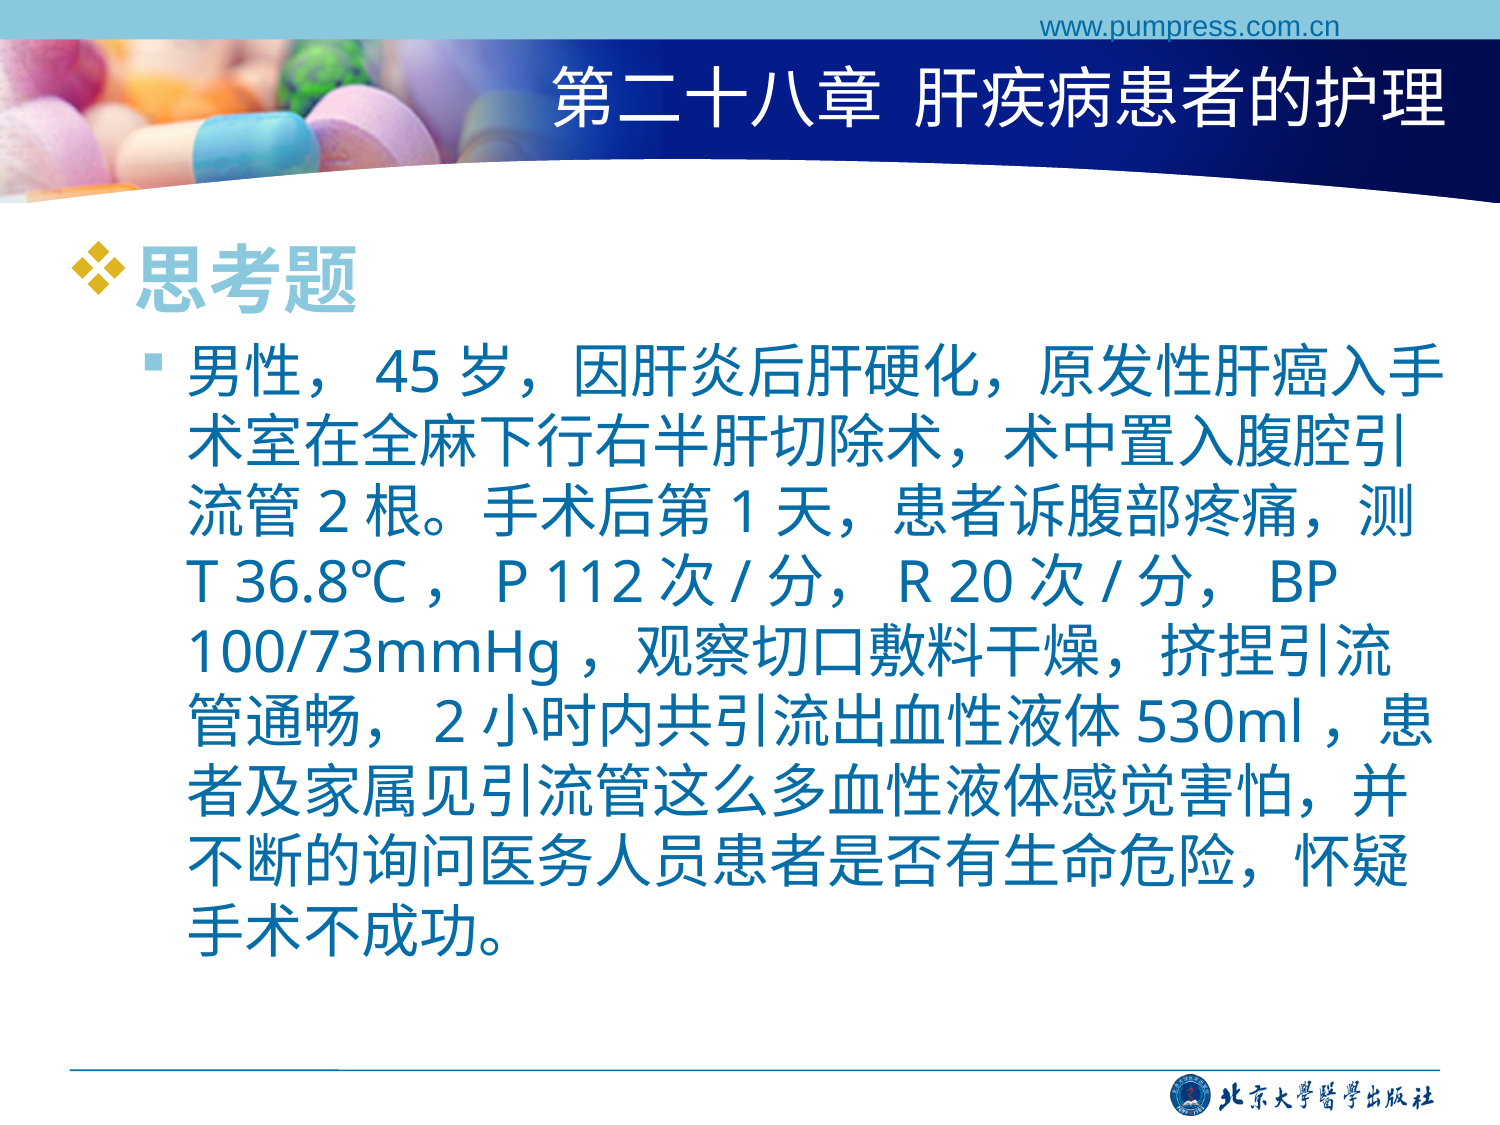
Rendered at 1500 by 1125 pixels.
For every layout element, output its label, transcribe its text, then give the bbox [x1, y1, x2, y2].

picture [1170, 1074, 1436, 1118]
title 第二十八章 肝疾病患者的护理 [137, 49, 1463, 143]
picture [0, 40, 1500, 203]
list 思考题 男性，45岁，因肝炎后肝硬化，原发性肝癌入手术室在全麻下行右半肝切除术，术中置入腹腔引流管2根。手术后第1天，患者诉腹部疼痛，测T 36.8℃，P 112次/分，R 20次/分，BP 100/73mmHg，观察切口敷料干燥，挤捏引流管通畅，2小时内共引流出血性液体530ml，患者及家属见引流管这么多血性液体感觉害怕，并不断的询问医务人员患者是否有生命危险，怀疑手术不成功。 [49, 224, 1463, 1026]
slide_number www.pumpress.com.cn [1025, 0, 1463, 38]
